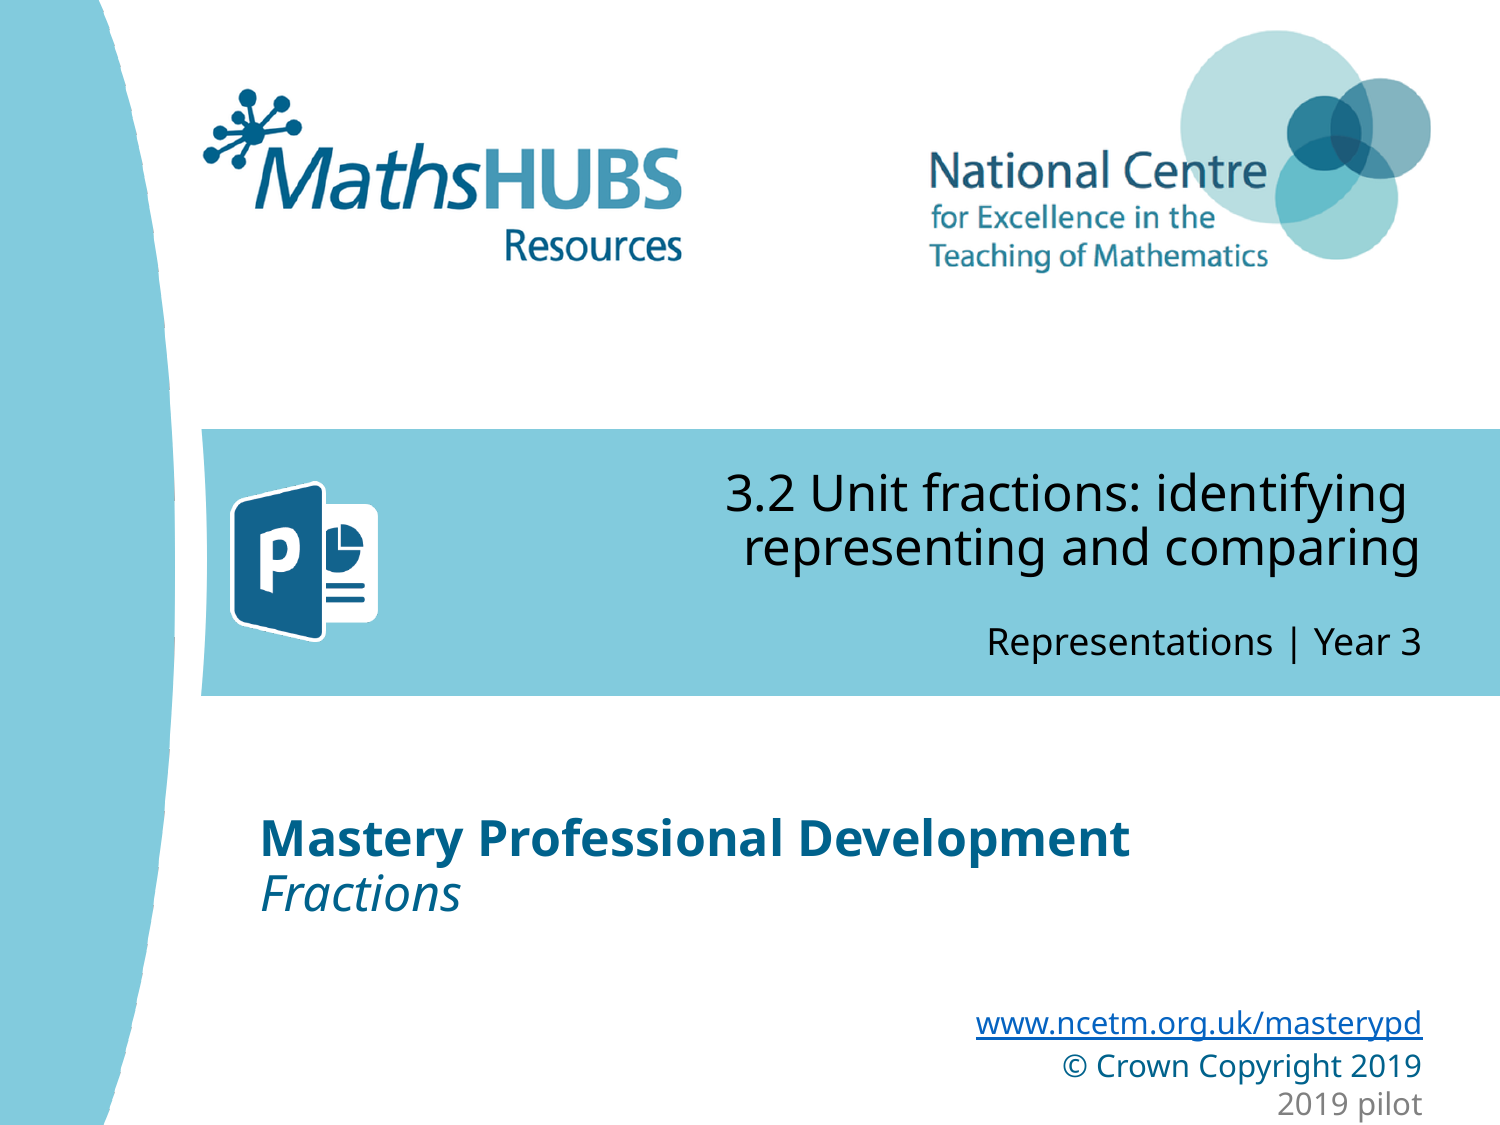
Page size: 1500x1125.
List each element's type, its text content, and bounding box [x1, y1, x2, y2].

picture [178, 429, 1500, 696]
picture [927, 29, 1431, 274]
picture [0, 0, 175, 1125]
picture [200, 85, 688, 274]
subtitle Representations | Year 3 [407, 614, 1438, 673]
title 3.2 Unit fractions: identifying representing and comparing [407, 459, 1438, 585]
list Fractions [244, 860, 1161, 945]
